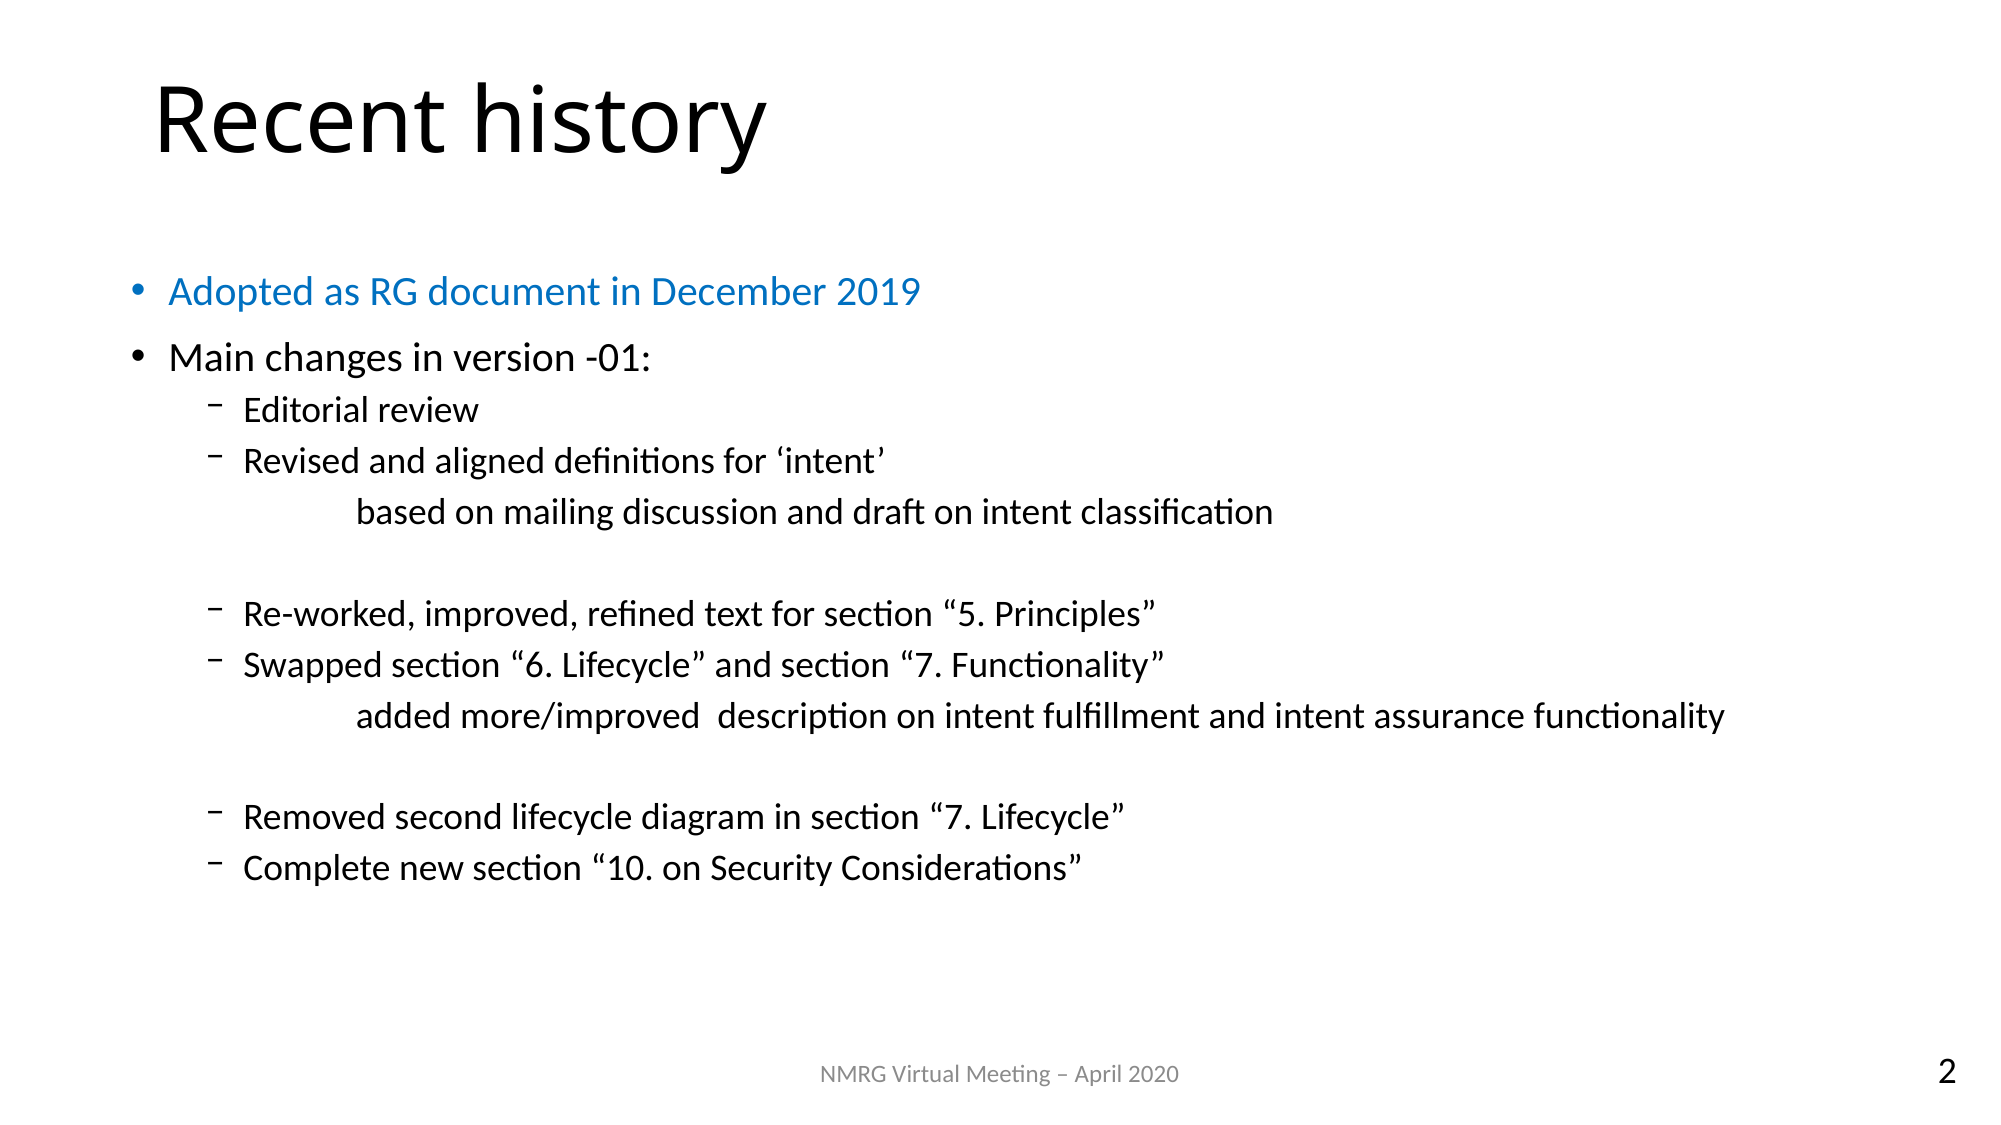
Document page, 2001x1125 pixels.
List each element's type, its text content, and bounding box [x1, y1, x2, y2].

list Adopted as RG document in December 2019 Main changes in version -01: Editorial review Revised and aligned definitions for ‘intent’ based on mailing discussion and draft on intent classification Re-worked, improved, refined text for section “5. Principles” Swapped section “6. Lifecycle” and section “7. Functionality” added more/improved description on intent fulfillment and intent assurance functionality Removed second lifecycle diagram in section “7. Lifecycle” Complete new section “10. on Security Considerations” [115, 261, 1940, 990]
text_box 2 [1819, 1038, 1972, 1099]
title Recent history [137, 59, 1863, 186]
text_box NMRG Virtual Meeting – April 2020 [683, 1042, 1317, 1103]
